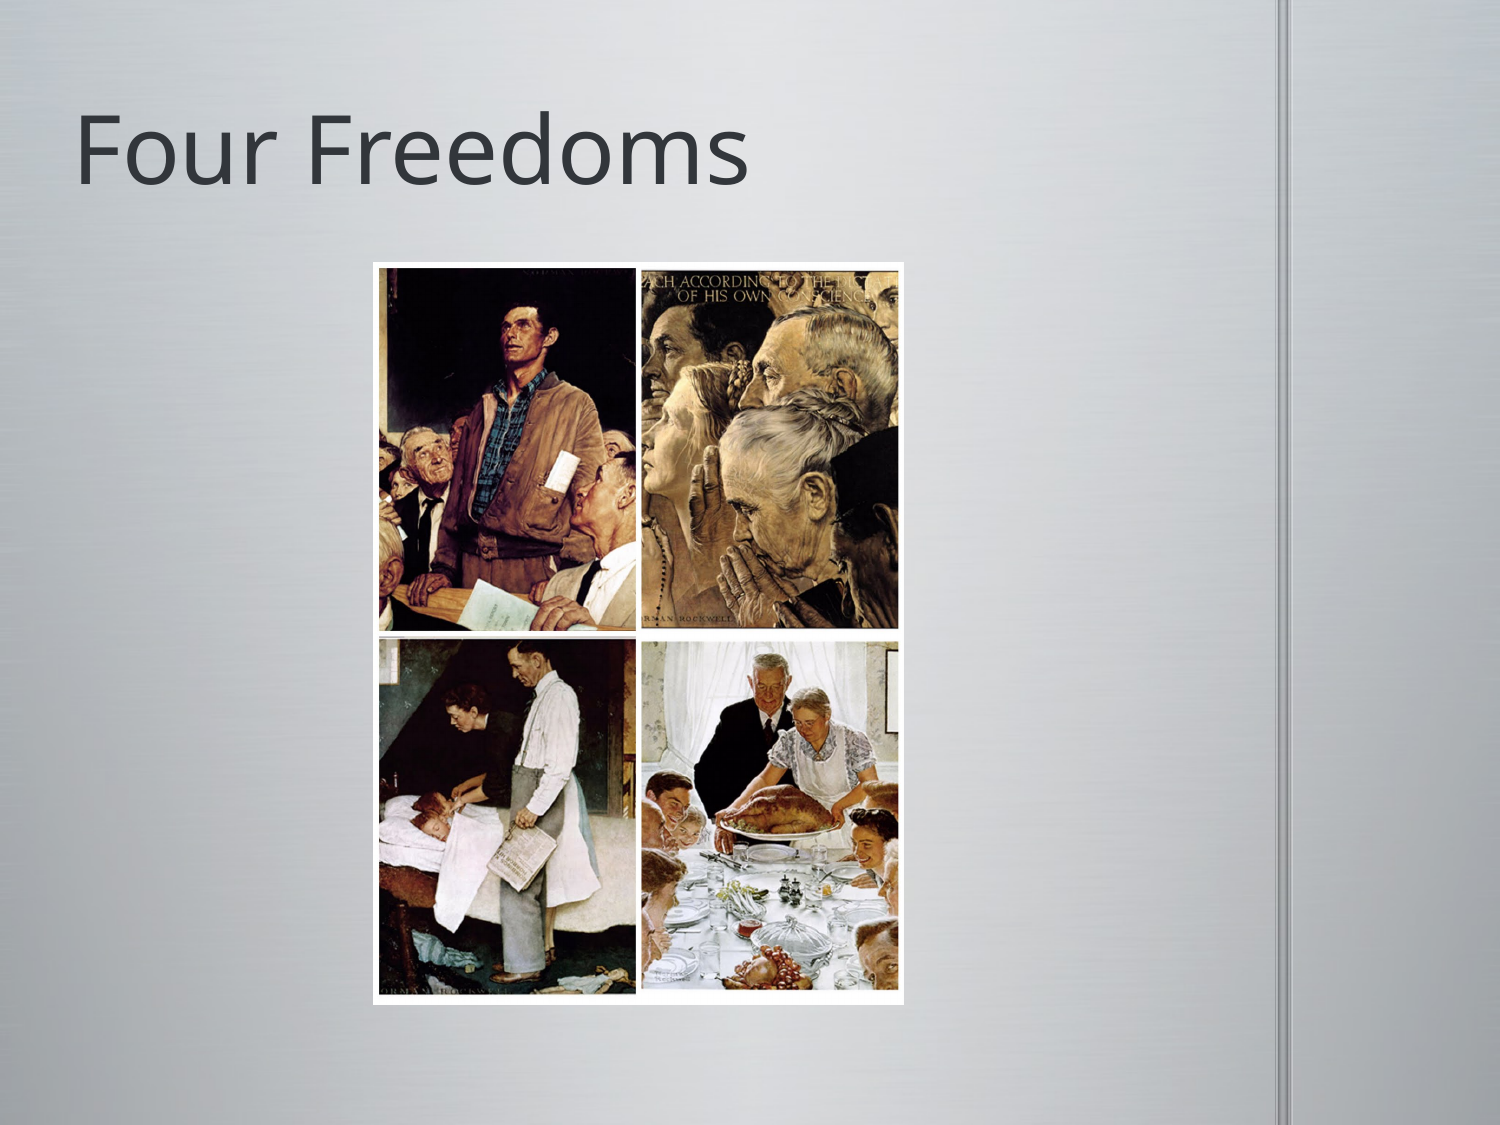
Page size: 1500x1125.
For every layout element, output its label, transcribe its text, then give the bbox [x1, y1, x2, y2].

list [56, 261, 1221, 1006]
picture [0, 0, 1500, 1125]
title Four Freedoms [57, 86, 1220, 207]
